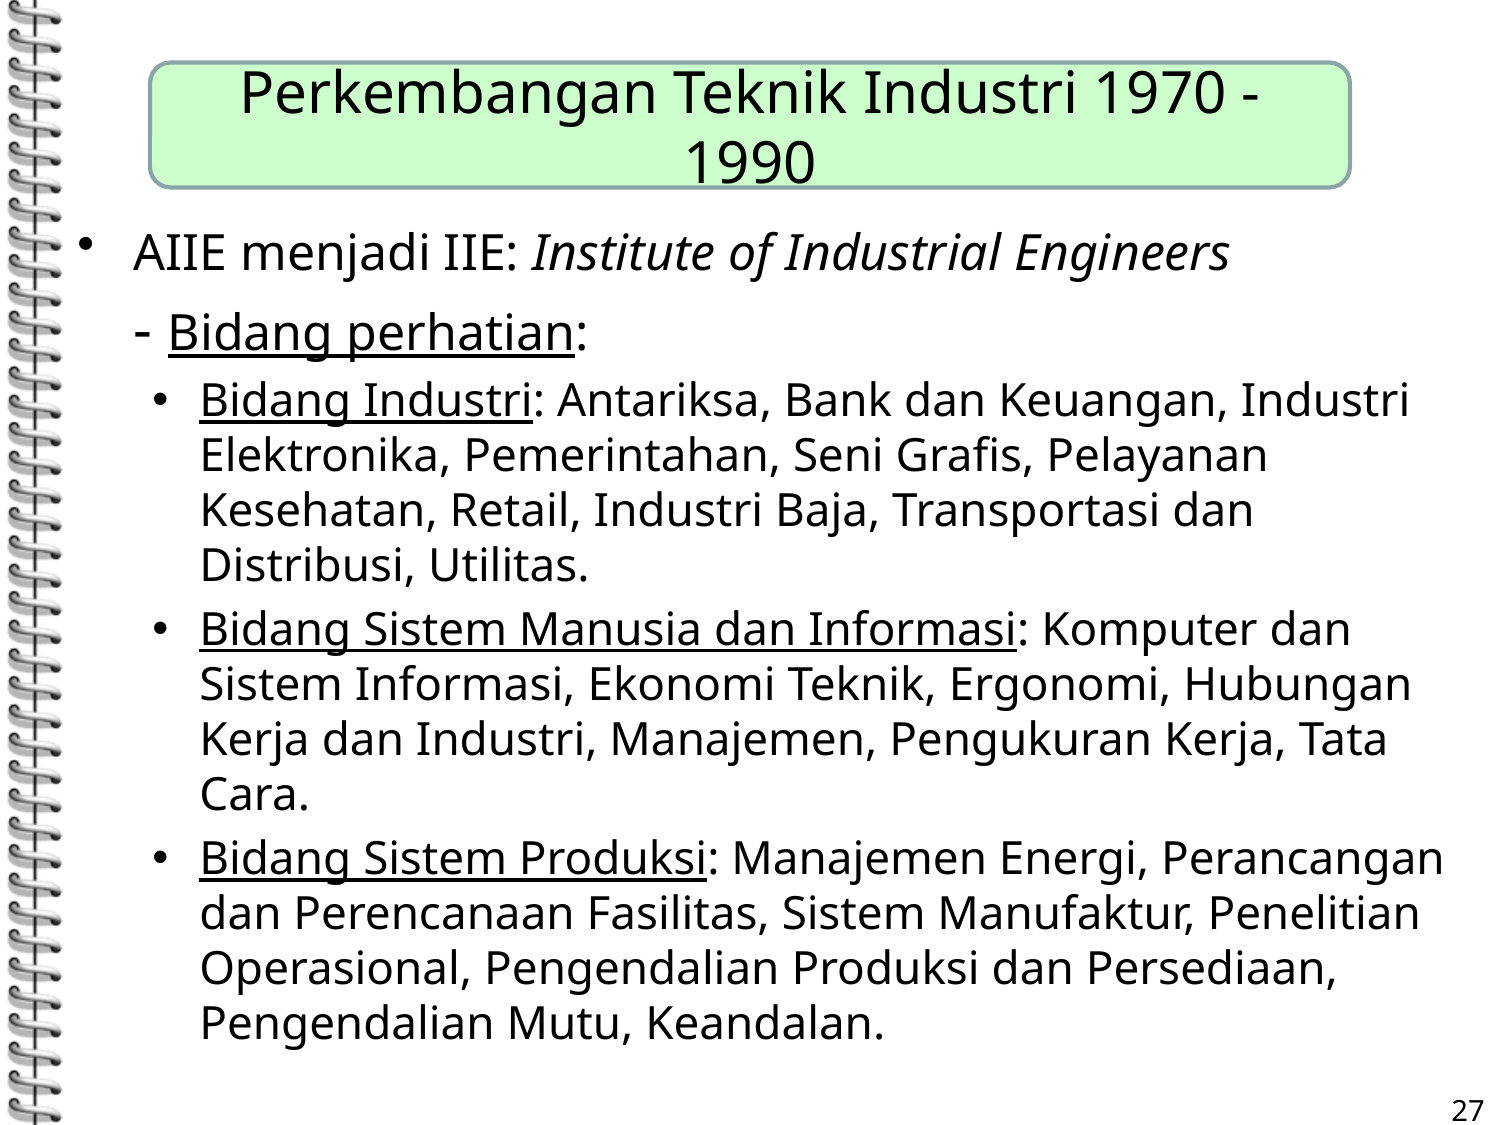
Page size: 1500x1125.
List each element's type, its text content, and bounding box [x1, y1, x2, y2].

text_box Perkembangan Teknik Industri 1970 - 1990 [147, 60, 1353, 190]
slide_number 27 [1149, 1084, 1500, 1125]
picture [0, 0, 1500, 1125]
list AIIE menjadi IIE: Institute of Industrial Engineers - Bidang perhatian: Bidang Industri: Antariksa, Bank dan Keuangan, Industri Elektronika, Pemerintahan, Seni Grafis, Pelayanan Kesehatan, Retail, Industri Baja, Transportasi dan Distribusi, Utilitas. Bidang Sistem Manusia dan Informasi: Komputer dan Sistem Informasi, Ekonomi Teknik, Ergonomi, Hubungan Kerja dan Industri, Manajemen, Pengukuran Kerja, Tata Cara. Bidang Sistem Produksi: Manajemen Energi, Perancangan dan Perencanaan Fasilitas, Sistem Manufaktur, Penelitian Operasional, Pengendalian Produksi dan Persediaan, Pengendalian Mutu, Keandalan. [62, 212, 1463, 956]
